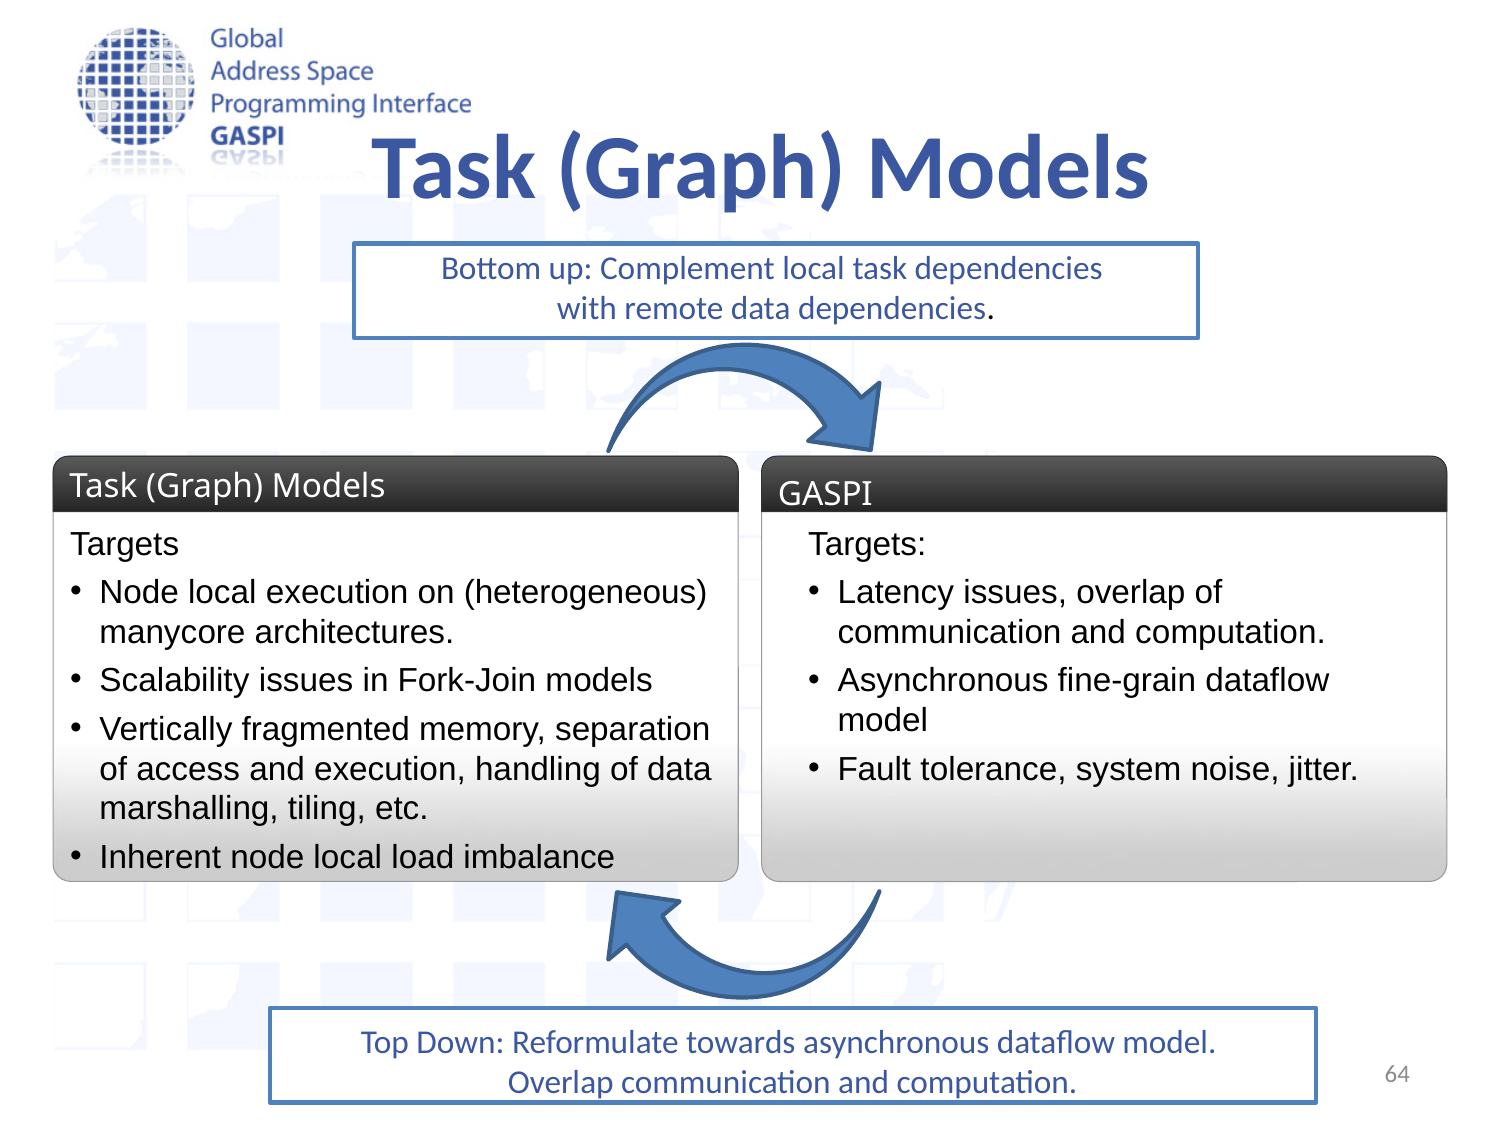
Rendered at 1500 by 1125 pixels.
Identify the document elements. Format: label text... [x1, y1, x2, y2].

text_box Top Down: Reformulate towards asynchronous dataflow model. Overlap communication and computation. [268, 1006, 1318, 1105]
slide_number 64 [1318, 1042, 1425, 1103]
text_box Bottom up: Complement local task dependencies with remote data dependencies. [352, 262, 1200, 340]
text_box [606, 891, 882, 1000]
text_box Task (Graph) Models [86, 99, 1437, 262]
picture [0, 0, 1500, 1070]
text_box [761, 455, 1447, 882]
text_box [606, 342, 882, 453]
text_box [52, 455, 739, 882]
